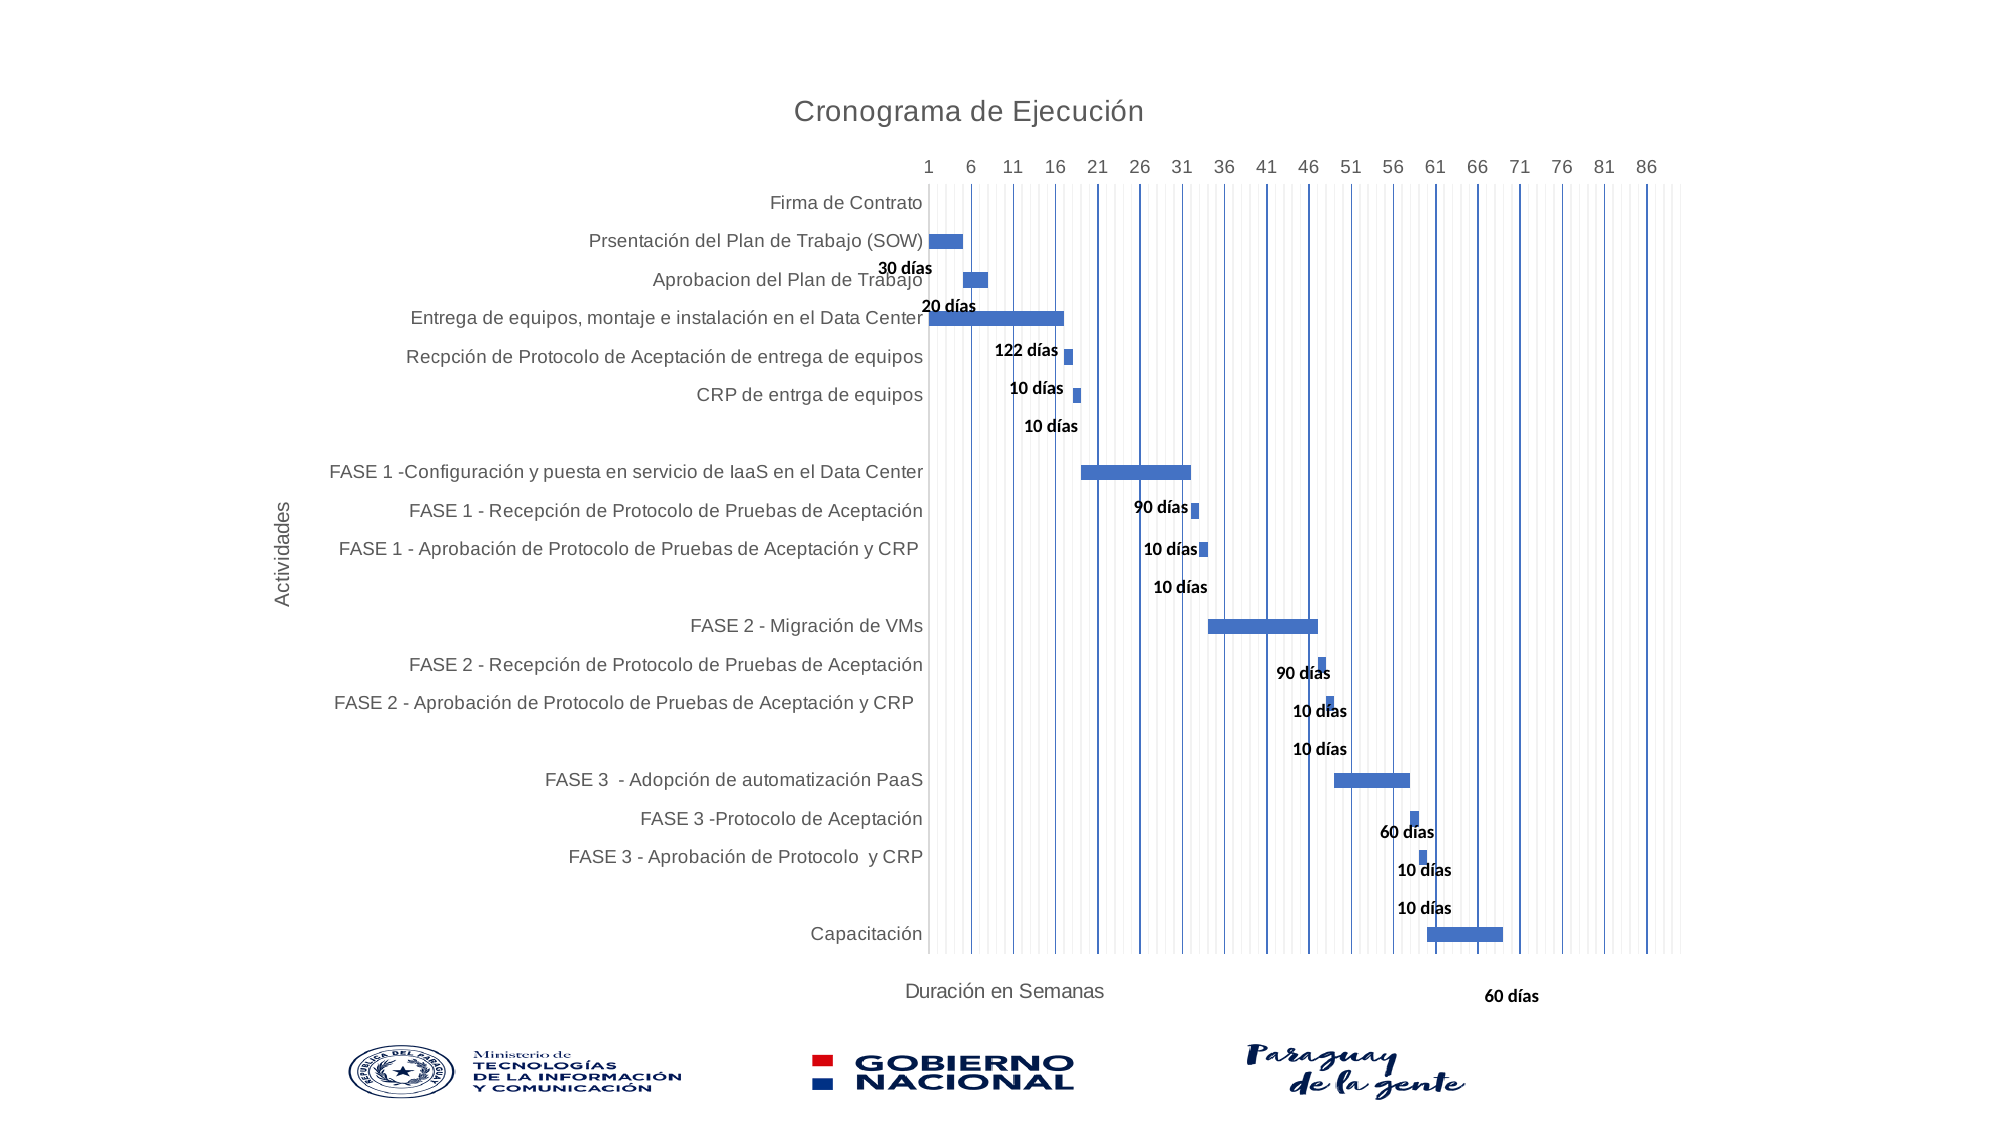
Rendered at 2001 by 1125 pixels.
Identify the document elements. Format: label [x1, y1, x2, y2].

chart [237, 58, 1711, 1035]
picture [347, 1044, 1466, 1100]
